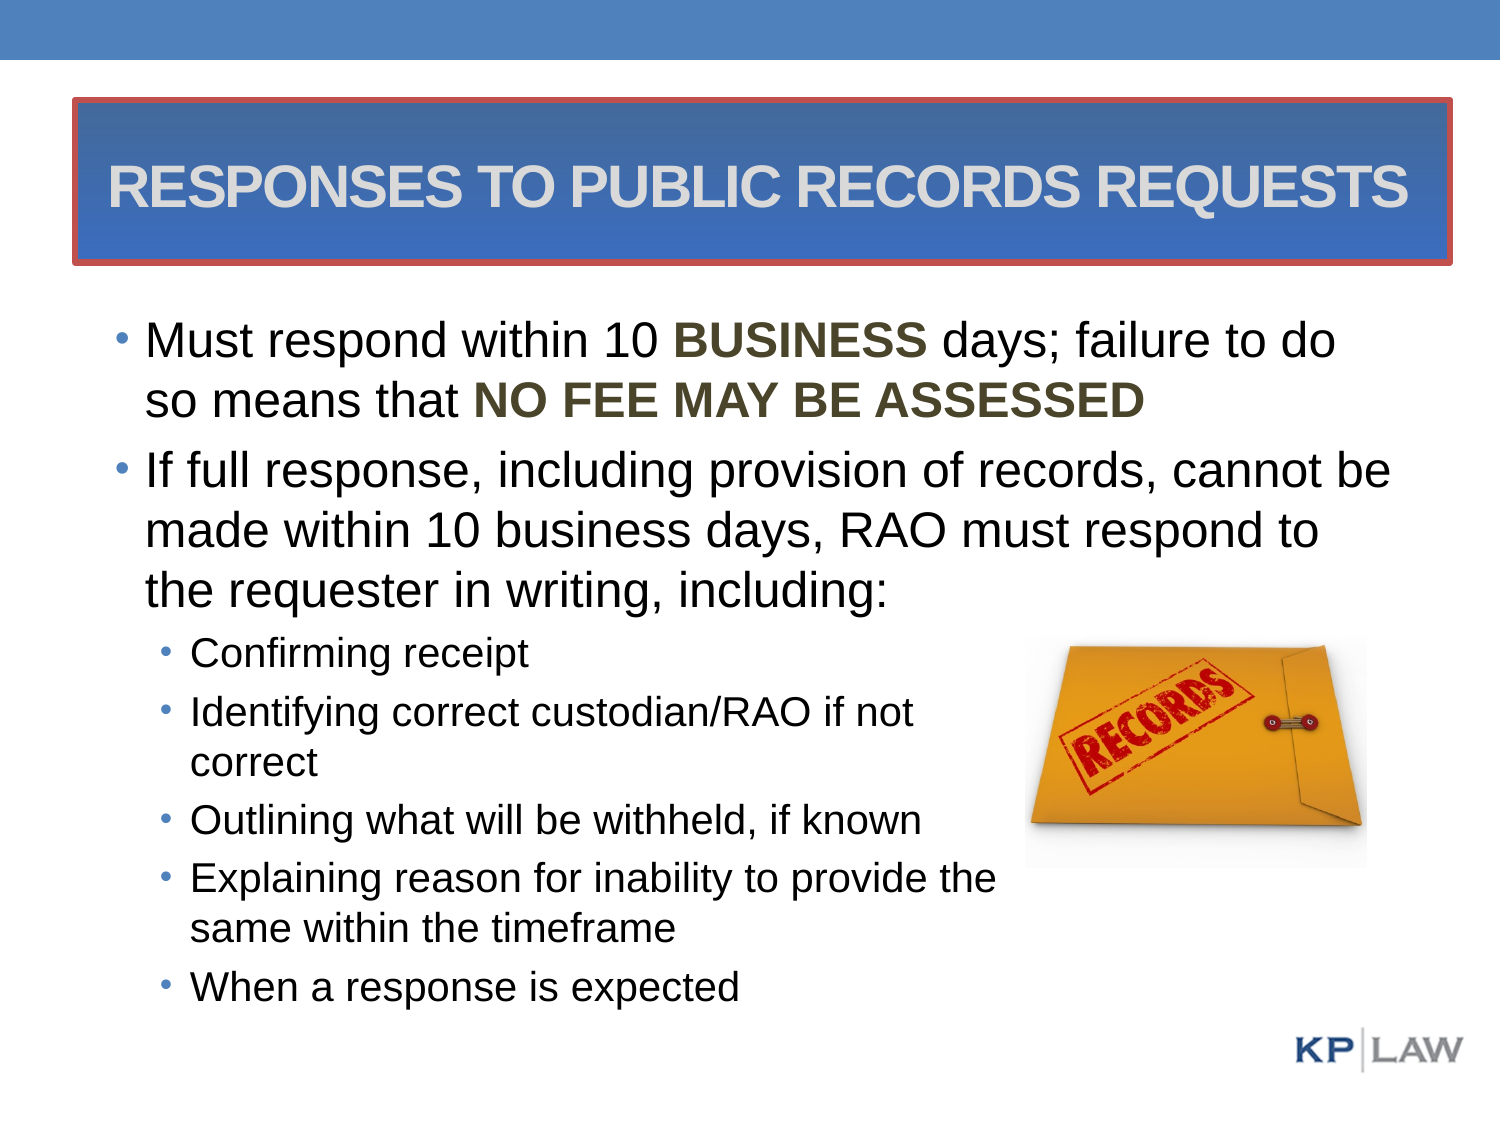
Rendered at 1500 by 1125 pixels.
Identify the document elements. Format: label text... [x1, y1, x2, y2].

picture [1024, 612, 1368, 868]
list Must respond within 10 BUSINESS days; failure to do so means that NO FEE MAY BE ASSESSED If full response, including provision of records, cannot be made within 10 business days, RAO must respond to the requester in writing, including: Confirming receipt Identifying correct custodian/RAO if not correct Outlining what will be withheld, if known Explaining reason for inability to provide the same within the timeframe When a response is expected [99, 299, 1413, 1100]
picture [1287, 1024, 1474, 1076]
text_box Responses to public records requests [75, 99, 1450, 263]
